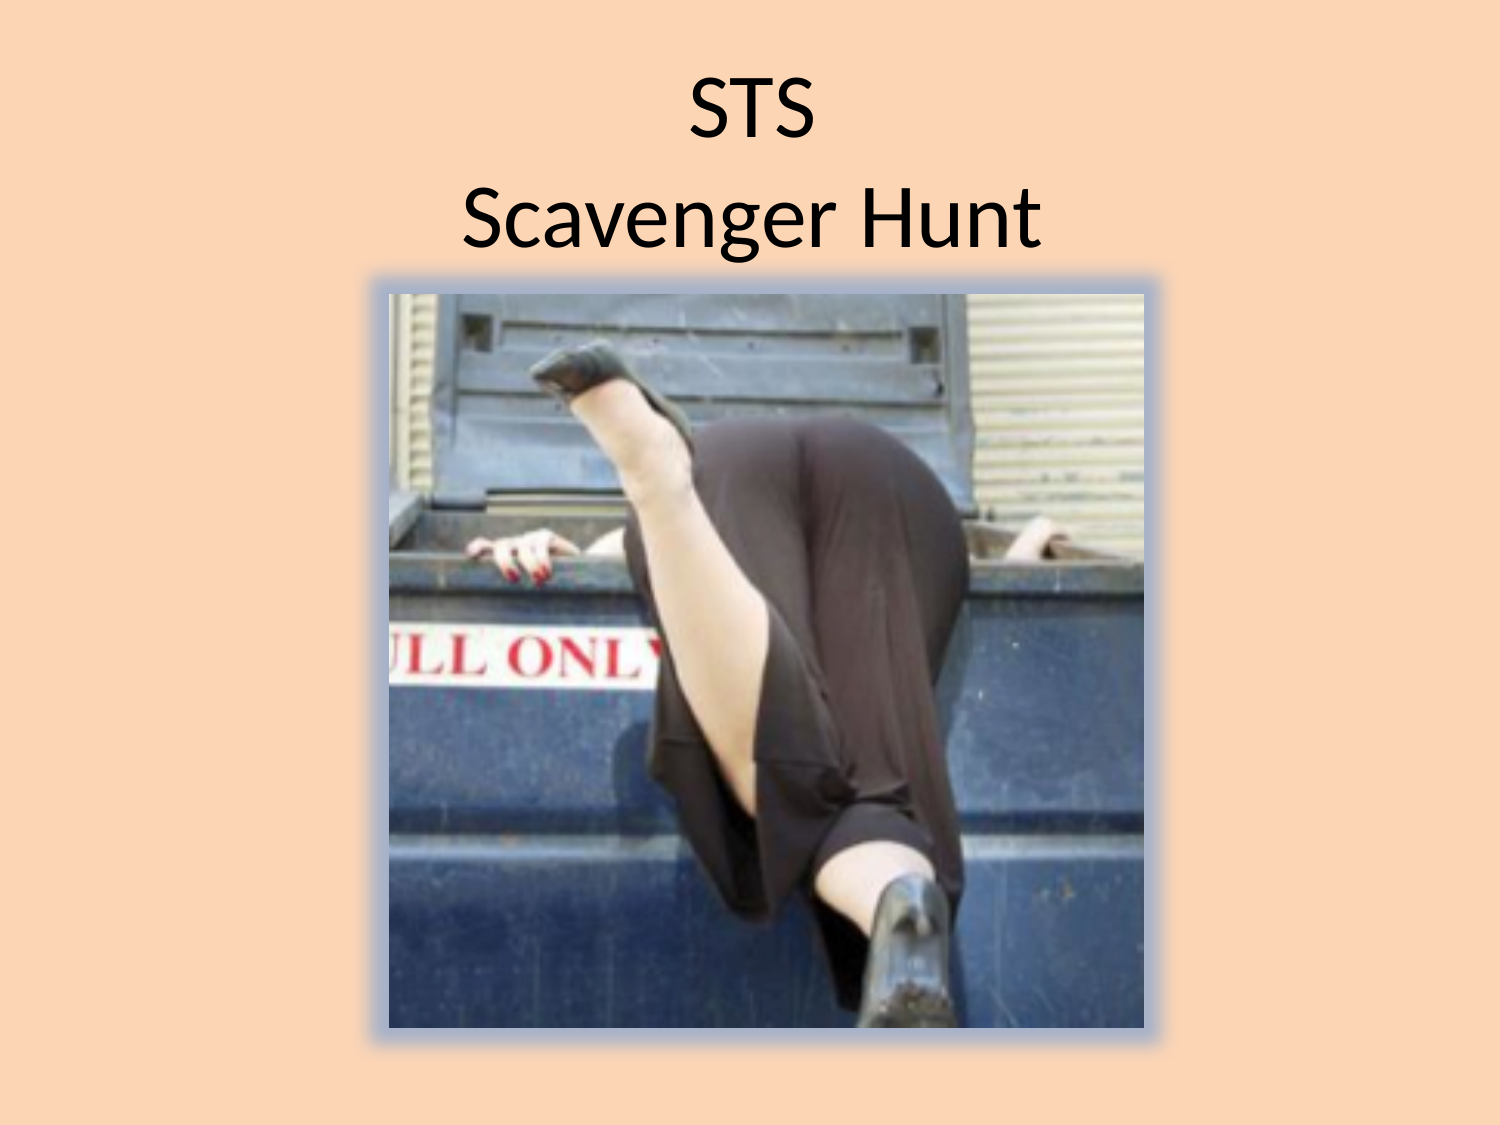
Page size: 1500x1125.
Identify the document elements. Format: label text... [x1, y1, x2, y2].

title STS Scavenger Hunt [115, 35, 1391, 277]
picture [388, 294, 1144, 1028]
